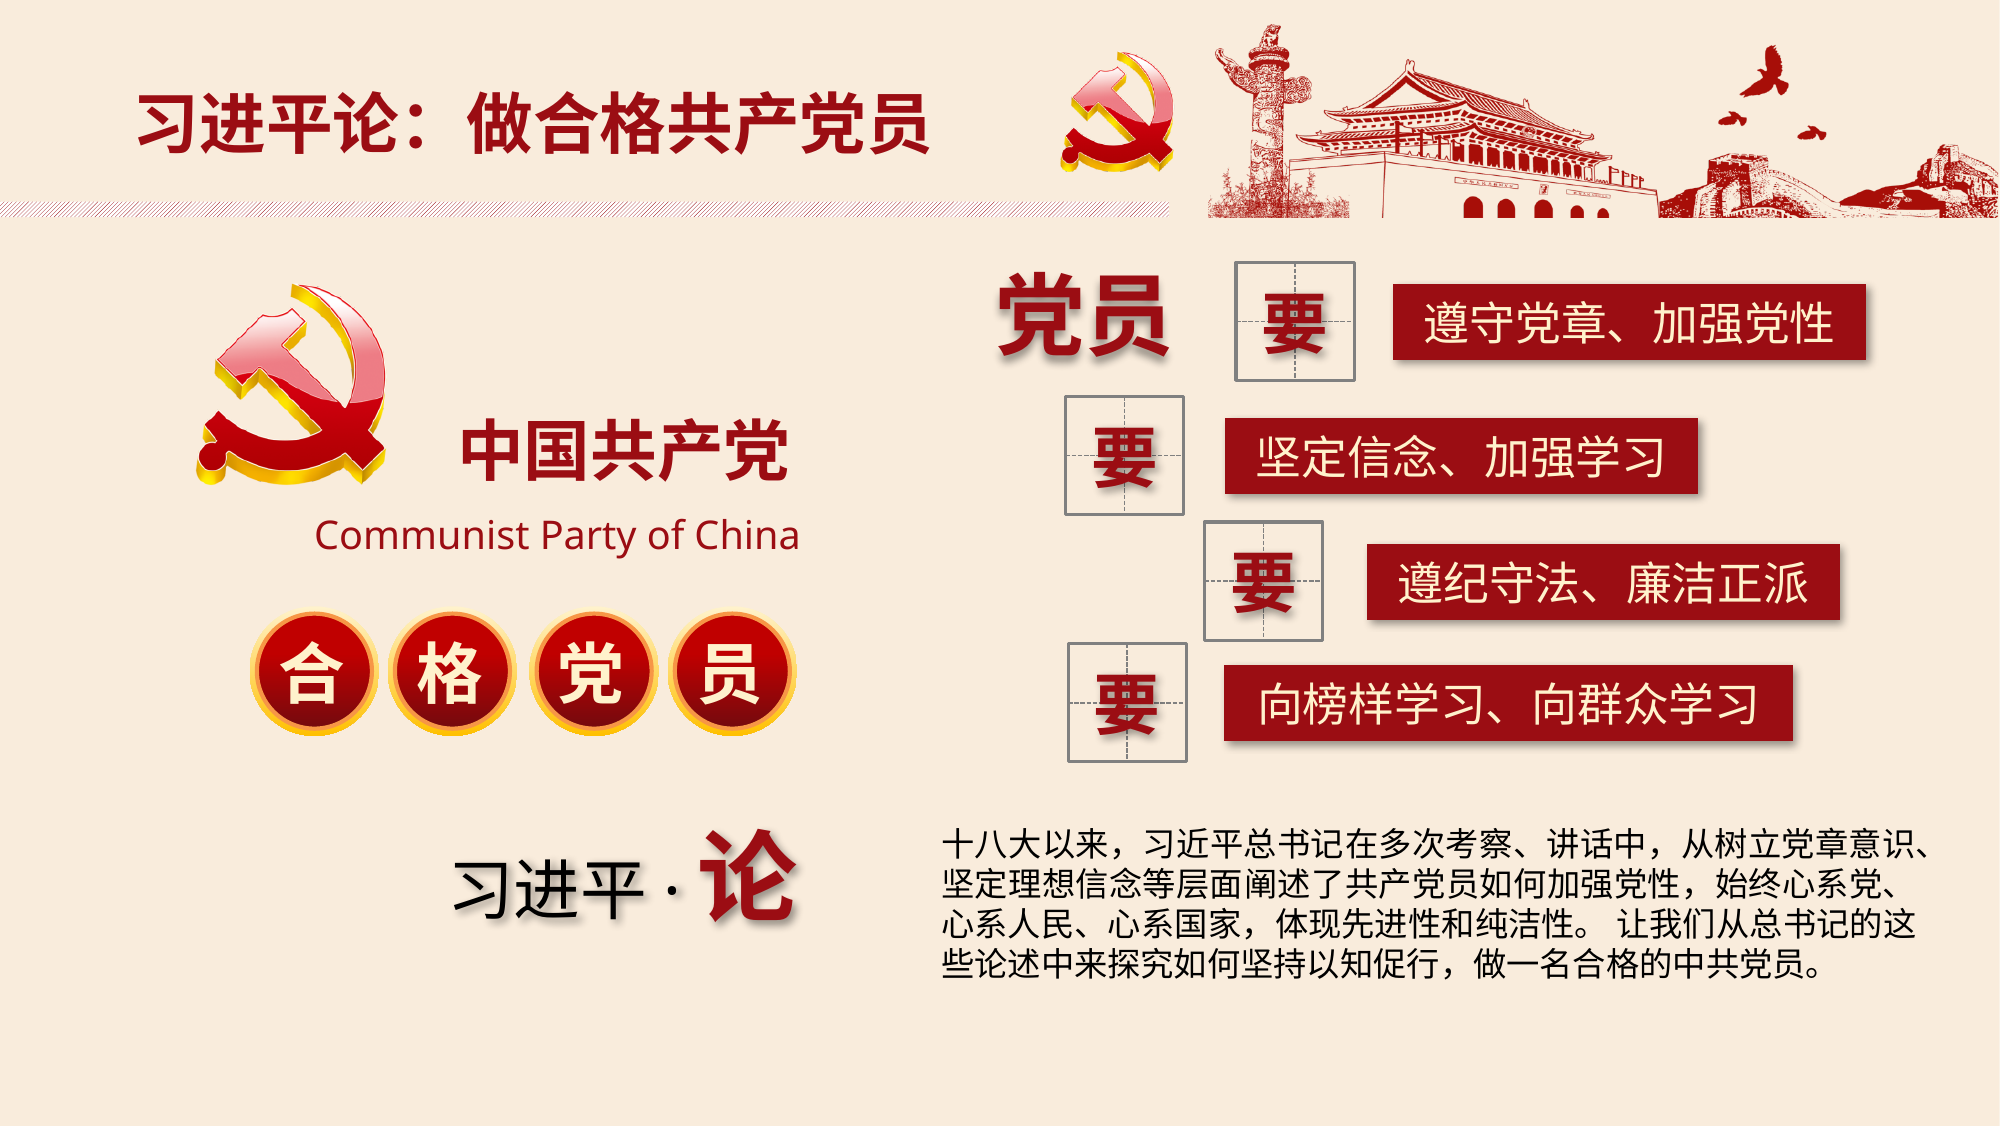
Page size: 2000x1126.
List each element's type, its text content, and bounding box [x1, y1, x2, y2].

text_box 坚定信念、加强学习 [1225, 418, 1698, 494]
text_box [1235, 262, 1355, 381]
list 习进平论：做合格共产党员 [117, 74, 1128, 169]
text_box 遵纪守法、廉洁正派 [1367, 544, 1840, 620]
text_box 党员 [974, 249, 1196, 377]
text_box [667, 605, 798, 737]
text_box 十八大以来，习近平总书记在多次考察、讲话中，从树立党章意识、坚定理想信念等层面阐述了共产党员如何加强党性，始终心系党、心系人民、心系国家，体现先进性和纯洁性。 让我们从总书记的这些论述中来探究如何坚持以知促行，做一名合格的中共党员。 [921, 812, 1937, 993]
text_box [387, 605, 518, 737]
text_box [249, 605, 380, 737]
text_box 习进平·论 [427, 804, 818, 945]
text_box 中国共产党 [440, 398, 811, 499]
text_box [529, 605, 660, 737]
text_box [1067, 643, 1187, 763]
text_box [1065, 396, 1184, 515]
picture [0, 0, 2000, 1126]
text_box Communist Party of China [294, 499, 822, 567]
text_box 遵守党章、加强党性 [1393, 284, 1866, 360]
text_box 向榜样学习、向群众学习 [1224, 665, 1793, 741]
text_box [1204, 521, 1323, 641]
